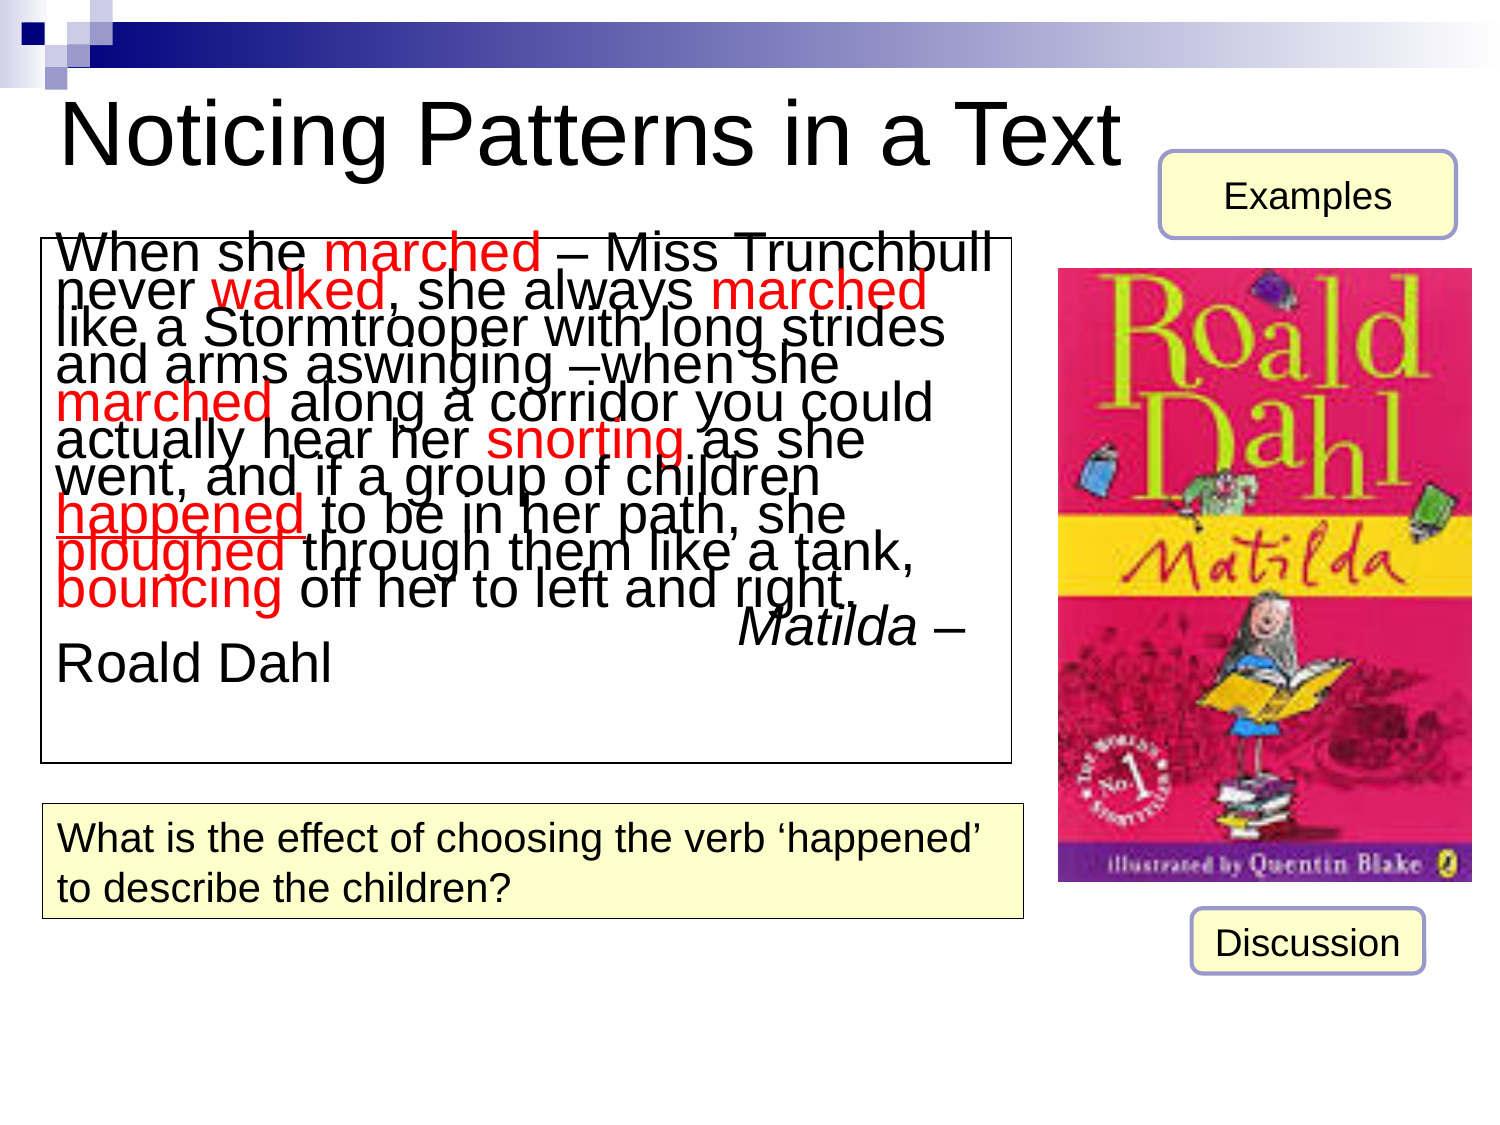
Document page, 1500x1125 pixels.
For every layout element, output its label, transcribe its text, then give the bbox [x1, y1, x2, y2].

text_box What is the effect of choosing the verb ‘happened’ to describe the children? [42, 803, 1024, 919]
list When she marched – Miss Trunchbull never walked, she always marched like a Stormtrooper with long strides and arms aswinging –when she marched along a corridor you could actually hear her snorting as she went, and if a group of children happened to be in her path, she ploughed through them like a tank, bouncing off her to left and right. Matilda – Roald Dahl the fold [40, 237, 1012, 764]
text_box Examples [1157, 148, 1459, 241]
picture [1058, 268, 1472, 882]
text_box Discussion [1189, 906, 1427, 976]
title Noticing Patterns in a Text [43, 24, 1395, 234]
